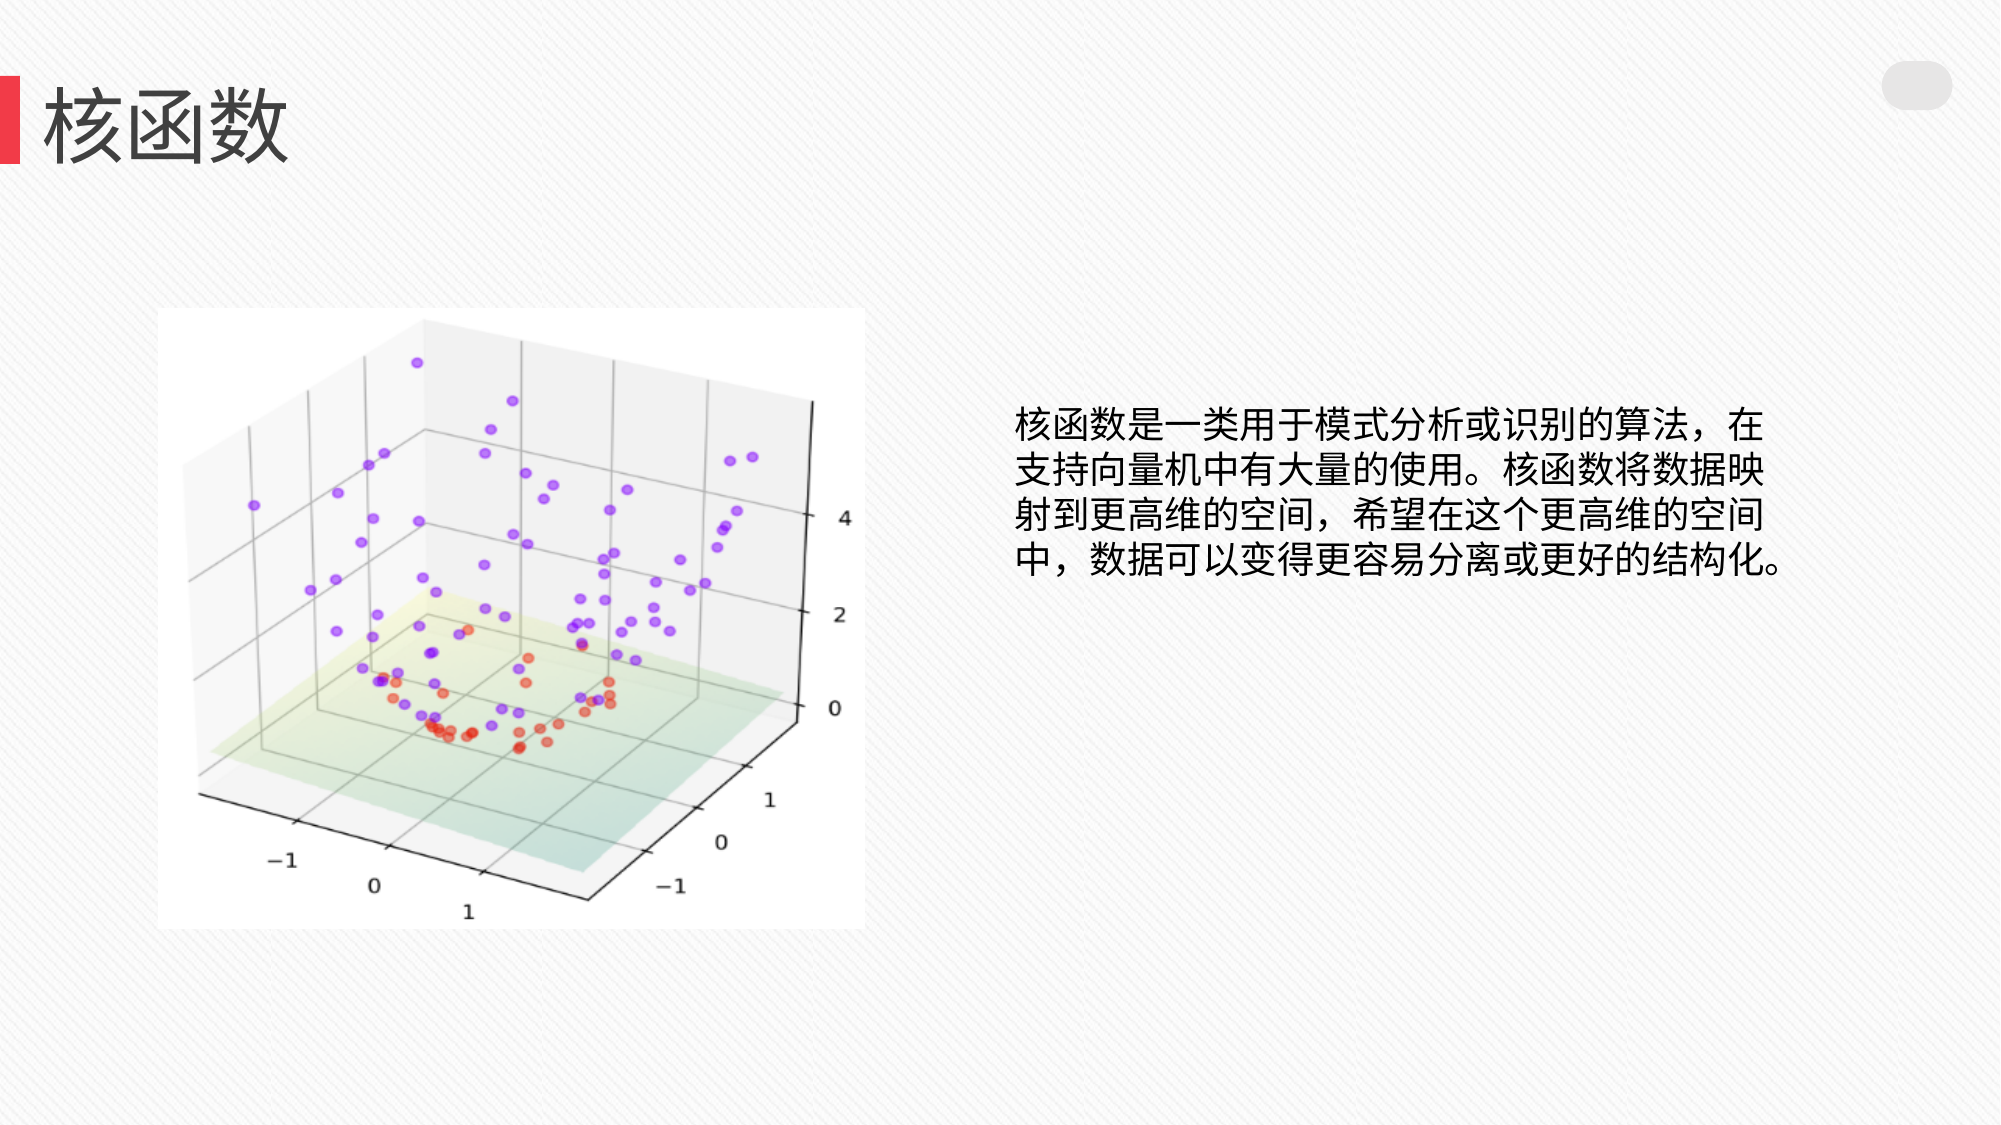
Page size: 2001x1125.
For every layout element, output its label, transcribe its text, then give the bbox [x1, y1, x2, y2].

text_box 核函数是一类用于模式分析或识别的算法，在支持向量机中有大量的使用。核函数将数据映射到更高维的空间，希望在这个更高维的空间中，数据可以变得更容易分离或更好的结构化。 [999, 393, 1802, 588]
list 核函数 [41, 75, 1836, 186]
picture [0, 0, 2001, 1125]
